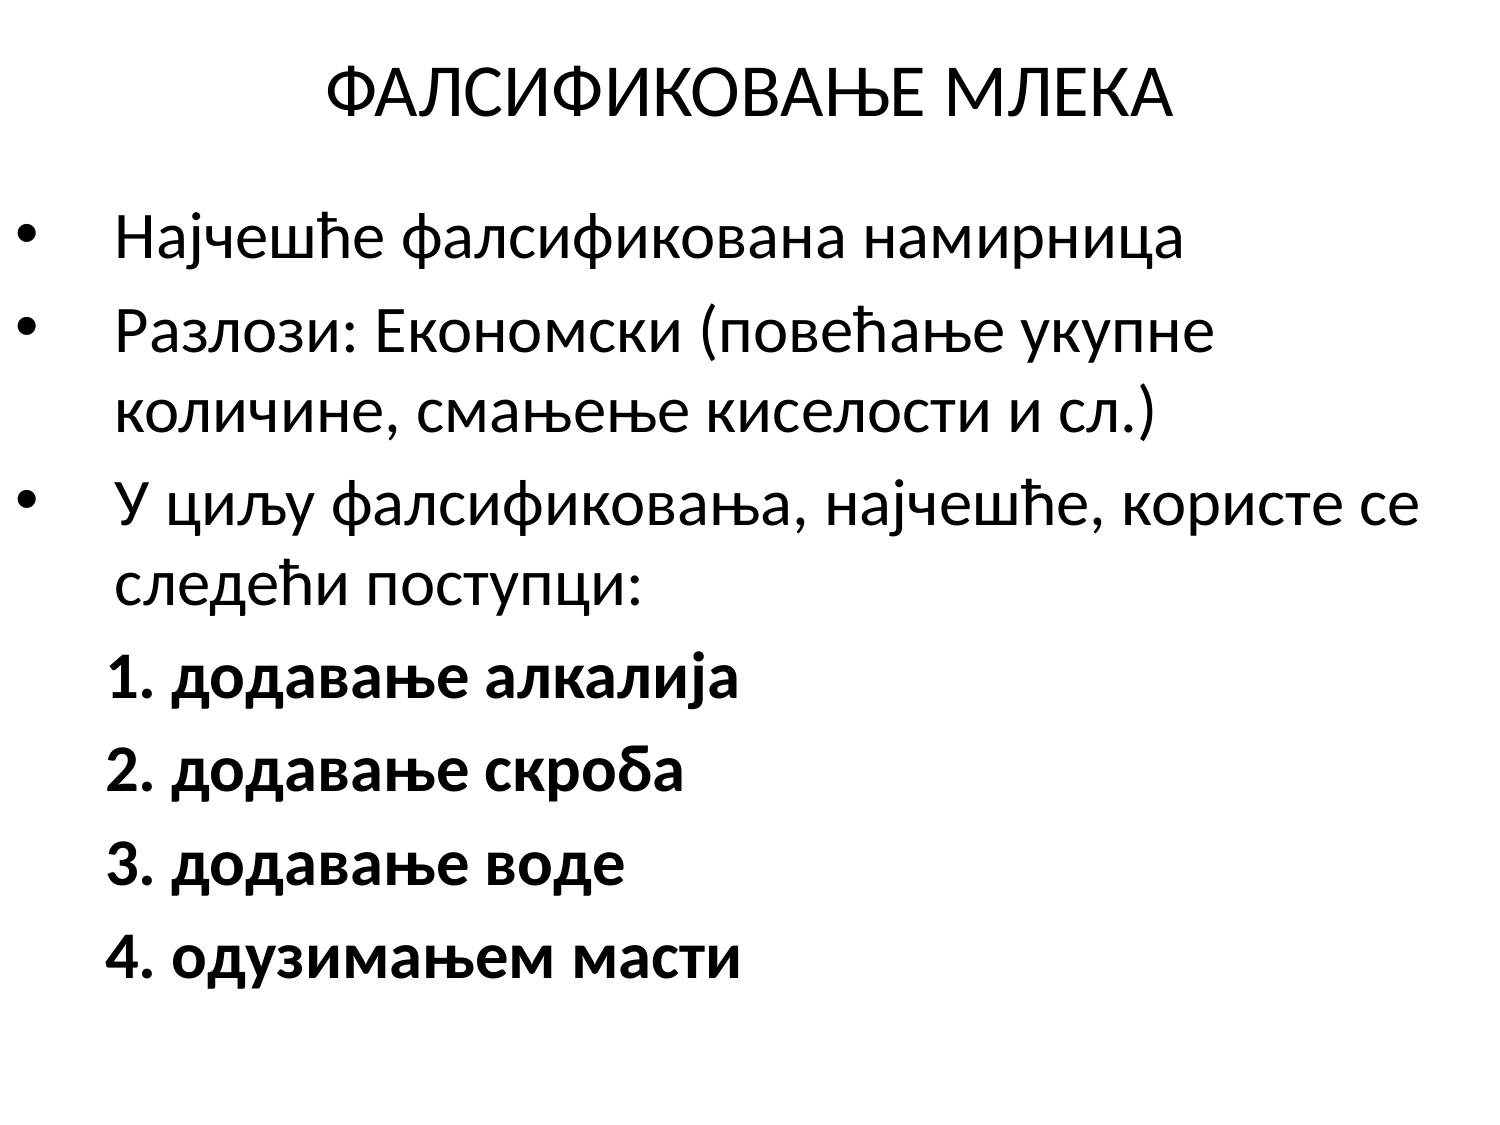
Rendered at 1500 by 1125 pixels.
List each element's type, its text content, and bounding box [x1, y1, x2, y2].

list Најчешће фалсификована намирница Разлози: Економски (повећање укупне количине, смањење киселости и сл.) У циљу фалсификовања, најчешће, користе се следећи поступци: 1. додавање алкалија 2. додавање скроба 3. додавање воде 4. одузимањем масти [0, 184, 1500, 1125]
title ФАЛСИФИКОВАЊЕ МЛЕКА [0, 0, 1500, 173]
